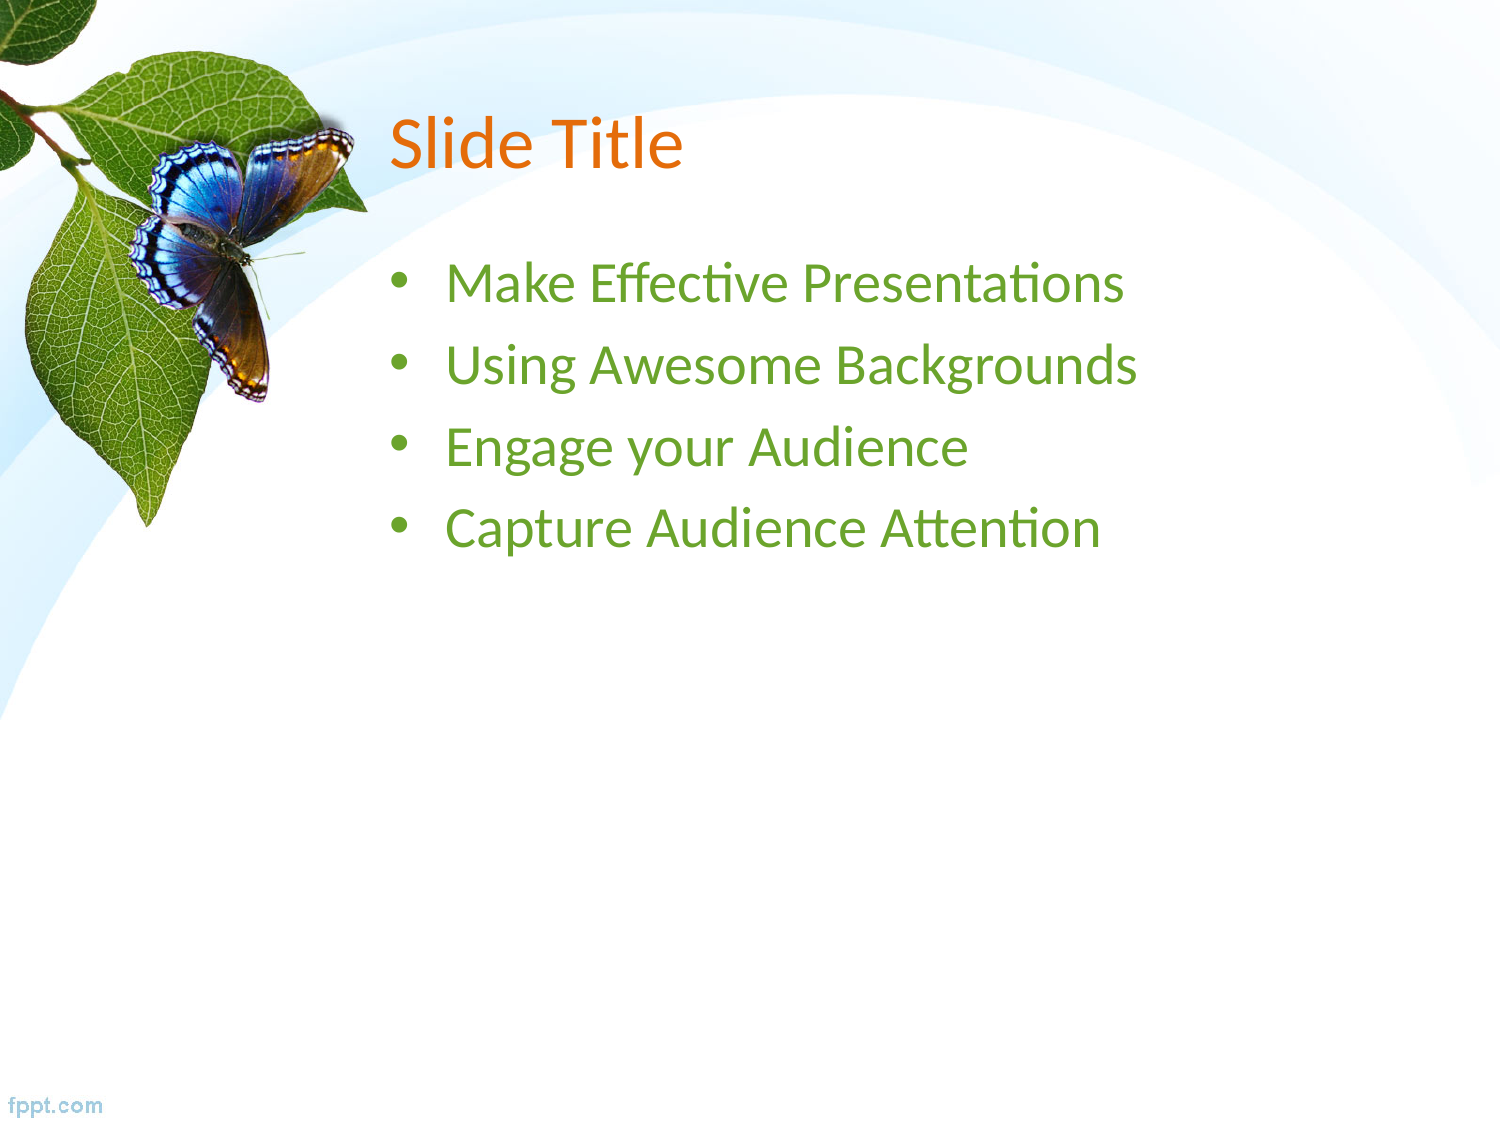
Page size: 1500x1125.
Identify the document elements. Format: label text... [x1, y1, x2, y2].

list Make Effective Presentations Using Awesome Backgrounds Engage your Audience Capture Audience Attention [374, 236, 1476, 939]
picture [0, 0, 1500, 1125]
title Slide Title [374, 45, 1476, 233]
